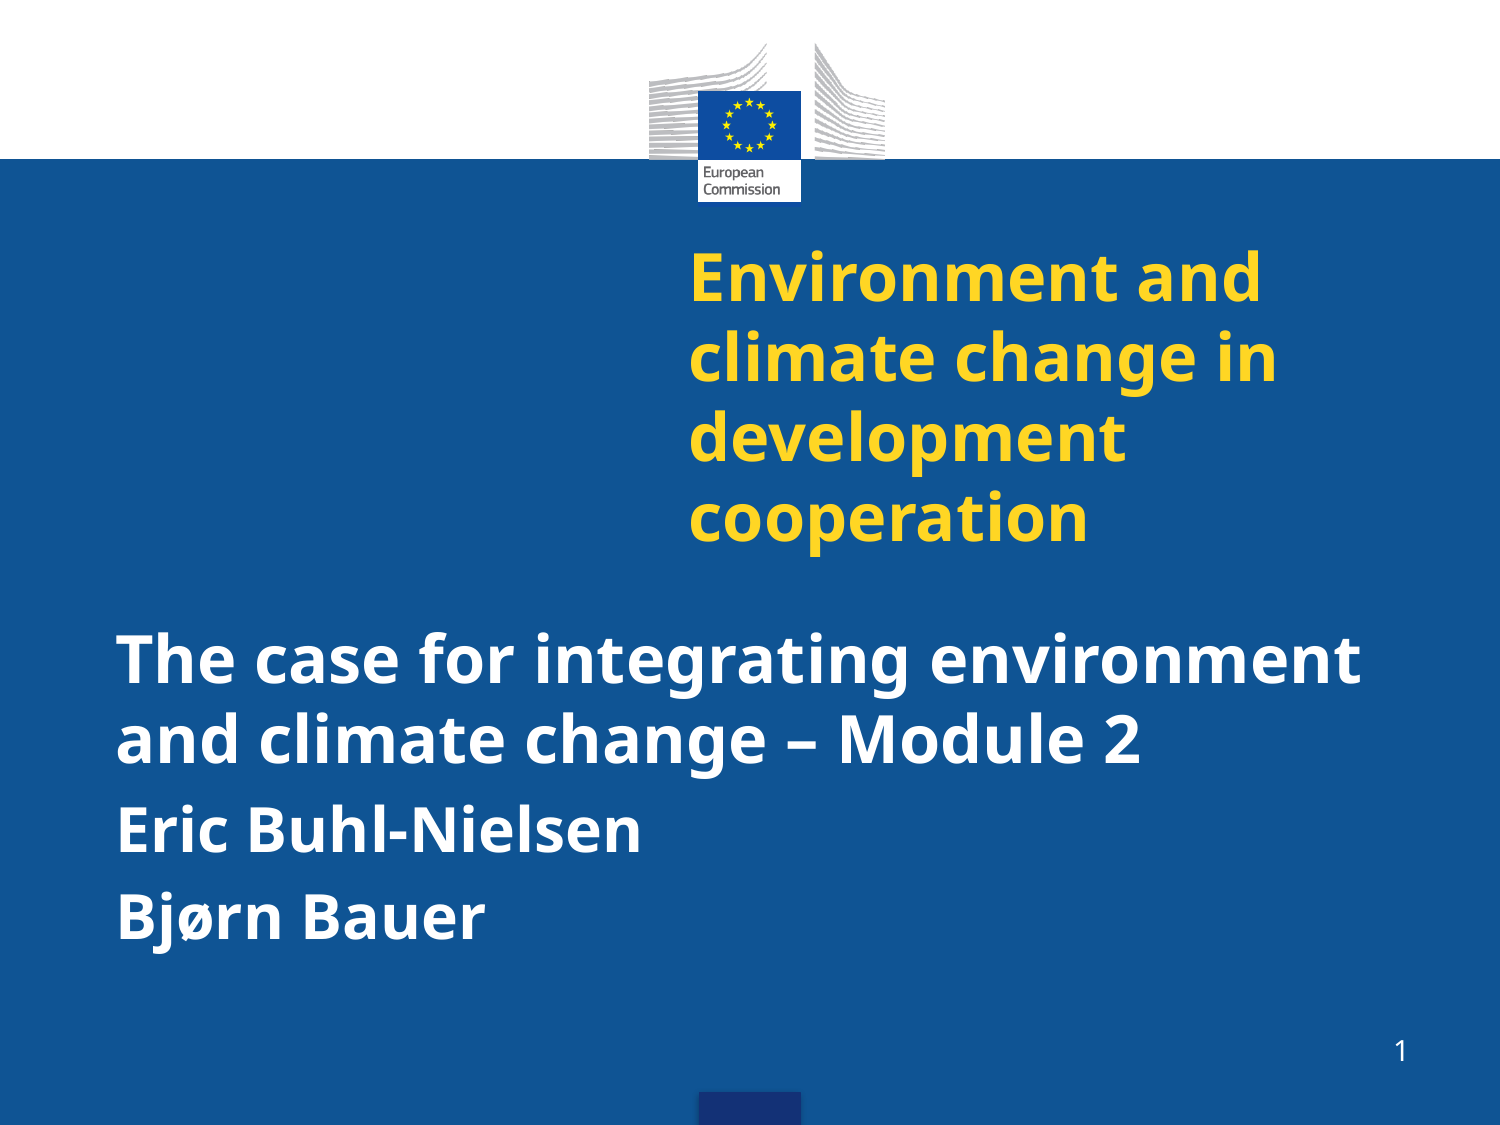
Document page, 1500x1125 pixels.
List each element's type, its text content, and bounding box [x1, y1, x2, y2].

subtitle The case for integrating environment and climate change – Module 2 Eric Buhl-Nielsen Bjørn Bauer [100, 609, 1500, 894]
title Environment and climate change in development cooperation [672, 370, 1500, 501]
slide_number 1 [1074, 1024, 1426, 1103]
